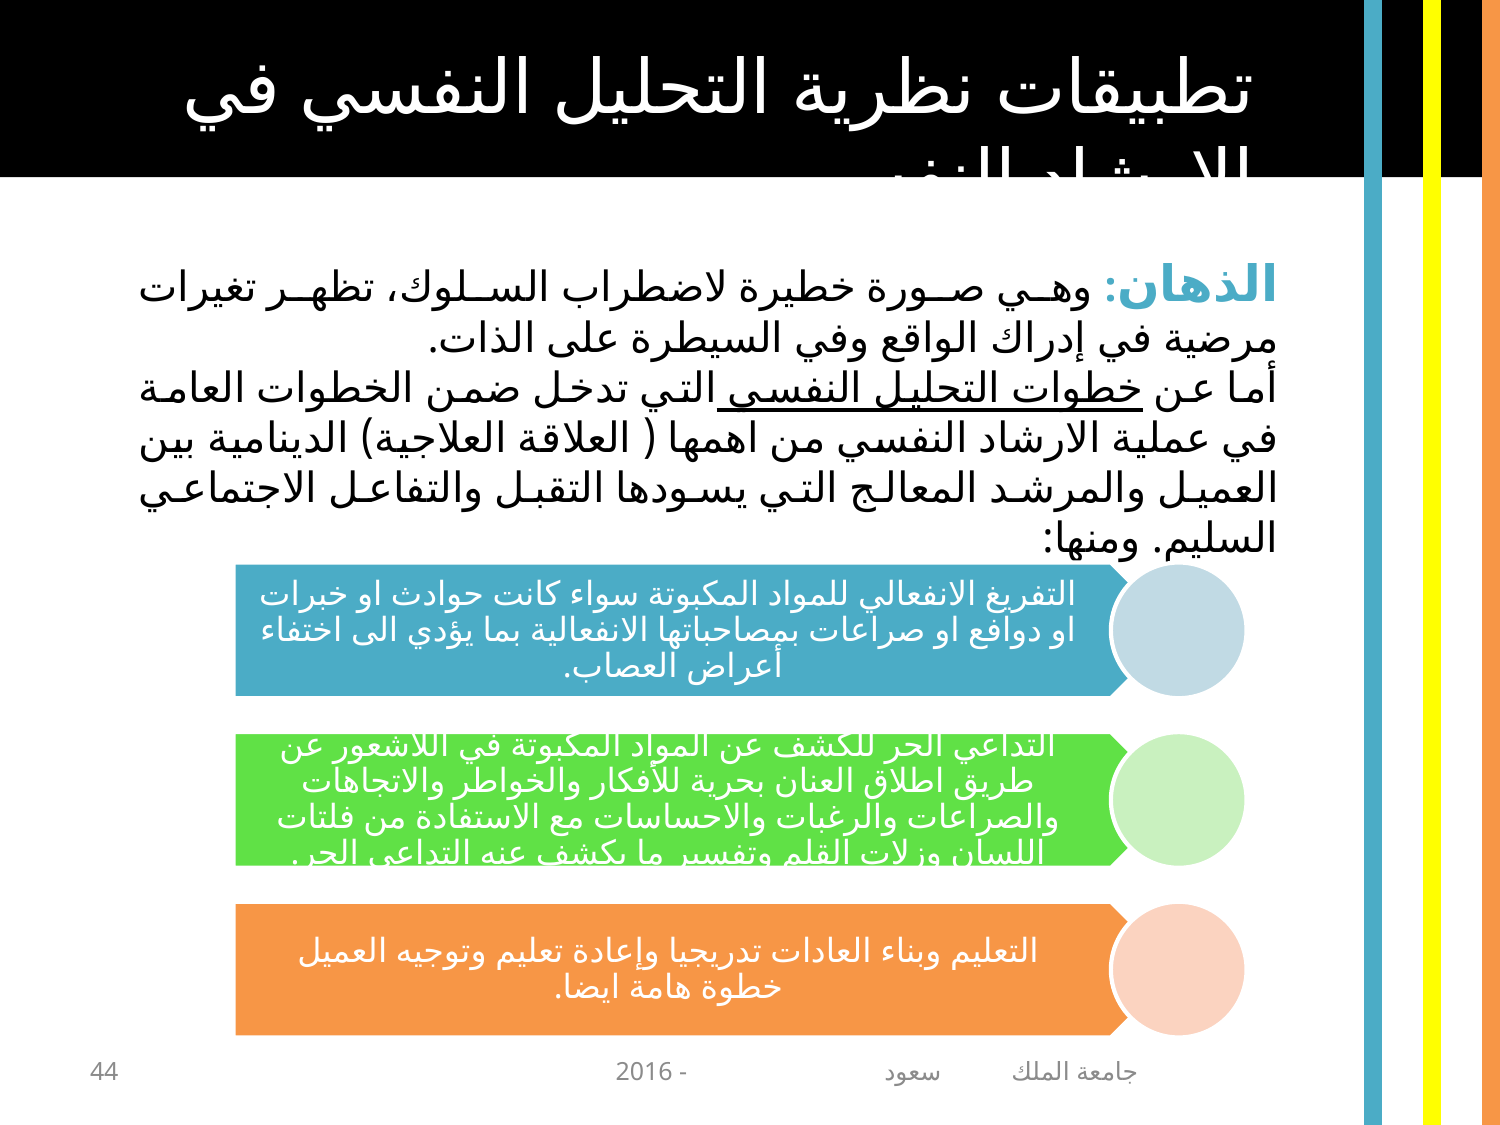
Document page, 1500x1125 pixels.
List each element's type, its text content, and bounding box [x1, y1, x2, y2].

text_box [1362, 0, 1384, 560]
text_box [0, 0, 1362, 179]
text_box [1421, 1047, 1443, 1125]
text_box الذهان: وهي صورة خطيرة لاضطراب السلوك، تظهر تغيرات مرضية في إدراك الواقع وفي السيطرة على الذات. أما عن خطوات التحليل النفسي التي تدخل ضمن الخطوات العامة في عملية الارشاد النفسي من اهمها ( العلاقة العلاجية) الدينامية بين العميل والمرشد المعالج التي يسودها التقبل والتفاعل الاجتماعي السليم. ومنها: [123, 243, 1294, 560]
text_box [1384, 0, 1421, 179]
text_box [1480, 0, 1500, 1125]
text_box [1443, 0, 1480, 179]
footer جامعة الملك سعود - 2016 [512, 1047, 988, 1103]
text_box [1362, 1047, 1384, 1125]
text_box [1421, 0, 1443, 560]
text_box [29, 562, 1451, 1038]
slide_number 44 [75, 1047, 425, 1103]
text_box تطبيقات نظرية التحليل النفسي في الإرشاد النفسي [70, 30, 1270, 226]
